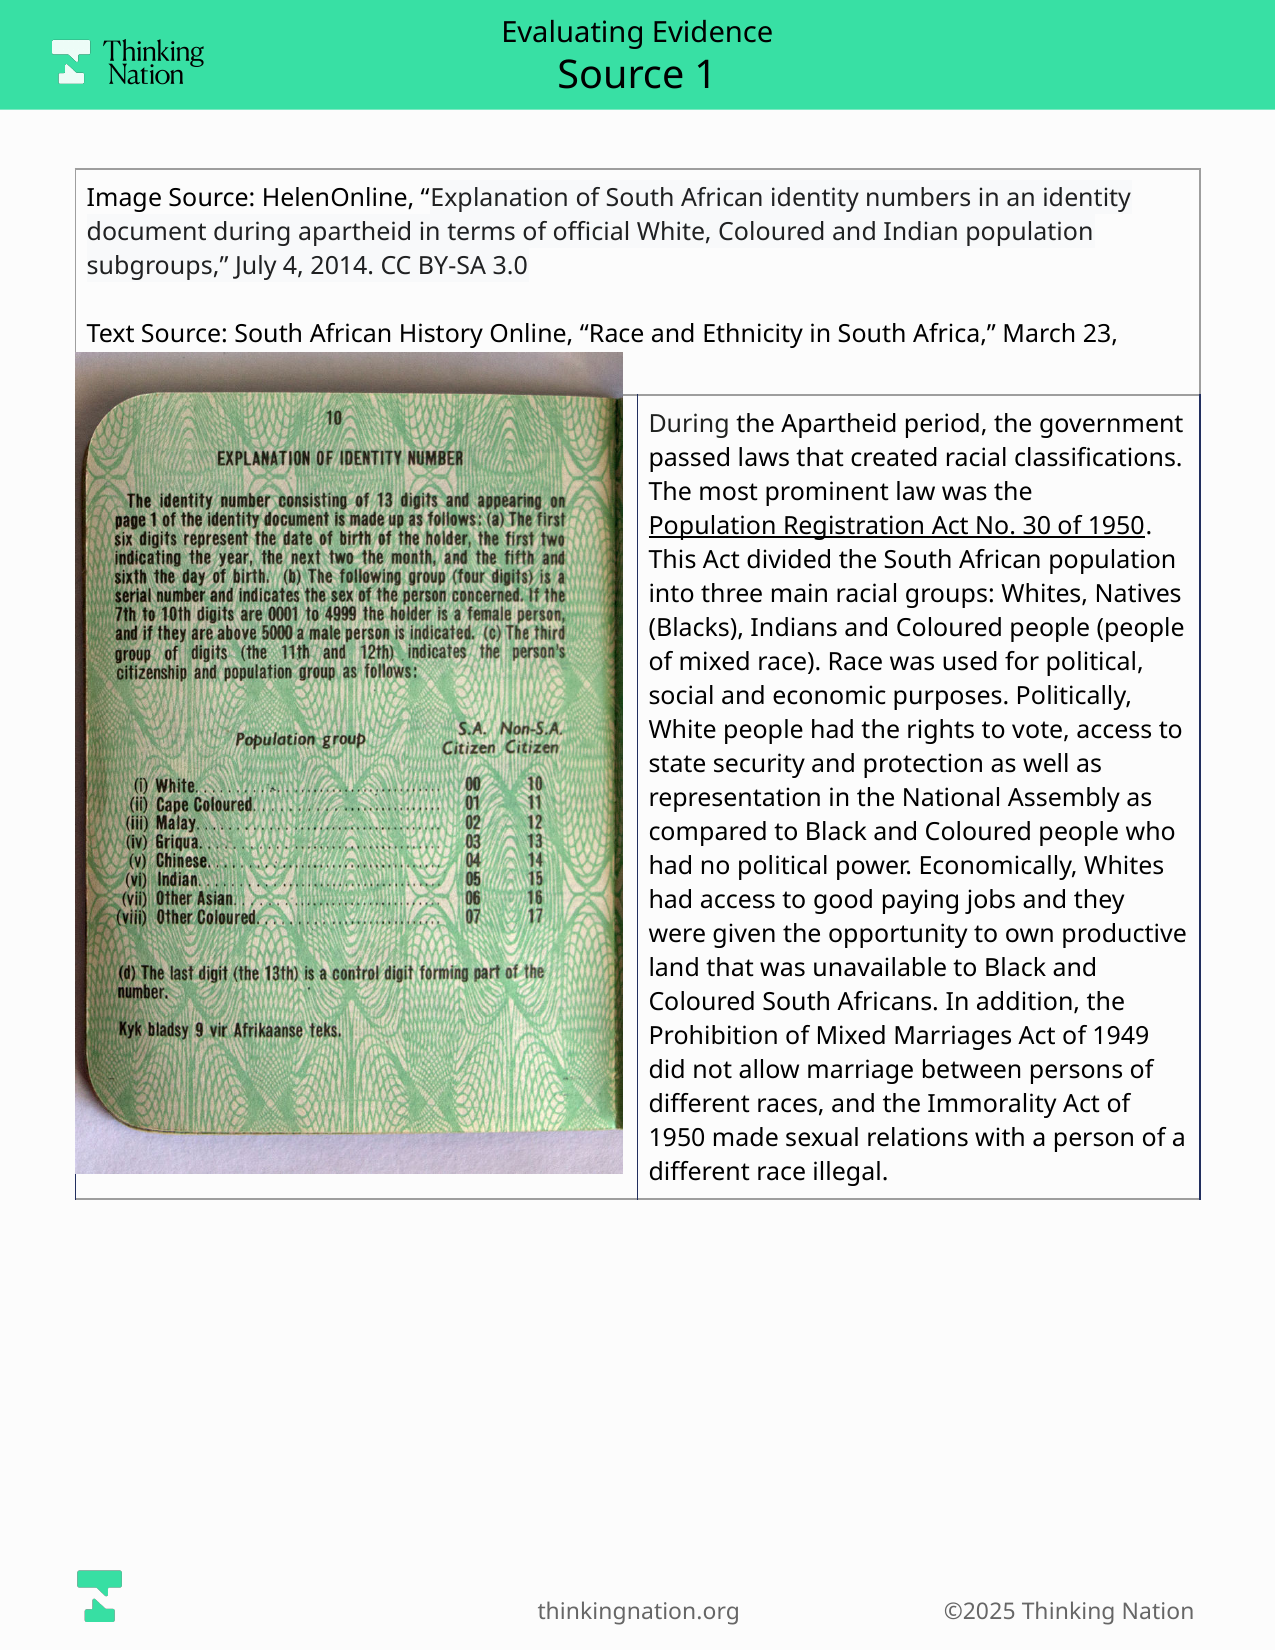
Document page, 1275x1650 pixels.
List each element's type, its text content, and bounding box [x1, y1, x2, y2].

text_box thinkingnation.org [488, 1580, 790, 1632]
picture [63, 1560, 135, 1632]
table_cell [76, 396, 637, 1198]
text_box ©2025 Thinking Nation [909, 1580, 1211, 1632]
picture [35, 25, 210, 98]
table_cell During the Apartheid period, the government passed laws that created racial classifications. The most prominent law was the Population Registration Act No. 30 of 1950. This Act divided the South African population into three main racial groups: Whites, Natives (Blacks), Indians and Coloured people (people of mixed race). Race was used for political, social and economic purposes. Politically, White people had the rights to vote, access to state security and protection as well as representation in the National Assembly as compared to Black and Coloured people who had no political power. Economically, Whites had access to good paying jobs and they were given the opportunity to own productive land that was unavailable to Black and Coloured South Africans. In addition, the Prohibition of Mixed Marriages Act of 1949 did not allow marriage between persons of different races, and the Immorality Act of 1950 made sexual relations with a person of a different race illegal. [638, 396, 1199, 1198]
picture [75, 352, 623, 1174]
table_header Image Source: HelenOnline, “Explanation of South African identity numbers in an identity document during apartheid in terms of official White, Coloured and Indian population subgroups,” July 4, 2014. CC BY-SA 3.0 Text Source: South African History Online, “Race and Ethnicity in South Africa,” March 23, 2015. [76, 170, 1199, 394]
text_box Evaluating Evidence Source 1 [0, 0, 1275, 110]
